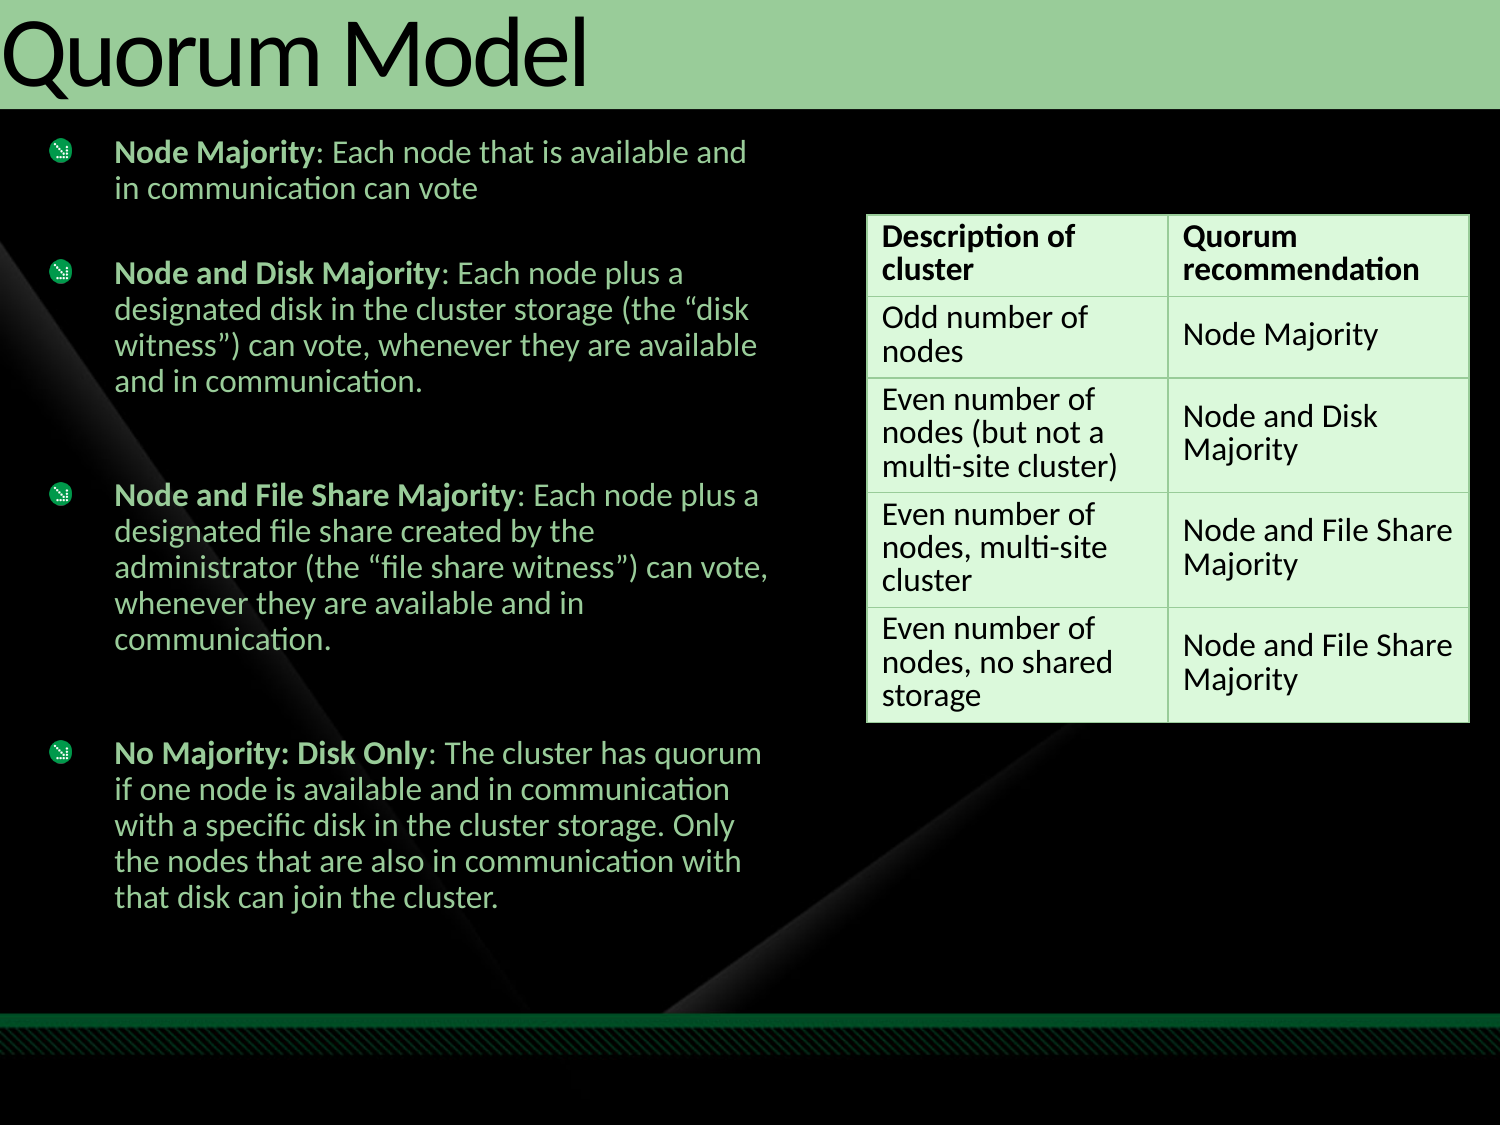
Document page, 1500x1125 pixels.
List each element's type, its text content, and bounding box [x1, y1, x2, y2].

table_cell Even number of nodes, multi-site cluster [868, 493, 1167, 607]
table_cell Even number of nodes, no shared storage [868, 608, 1167, 722]
table_cell Odd number of nodes [868, 297, 1167, 377]
table_cell Node and File Share Majority [1169, 493, 1468, 607]
list Node Majority: Each node that is available and in communication can vote Node and Disk Majority: Each node plus a designated disk in the cluster storage (the “disk witness”) can vote, whenever they are available and in communication. Node and File Share Majority: Each node plus a designated file share created by the administrator (the “file share witness”) can vote, whenever they are available and in communication. No Majority: Disk Only: The cluster has quorum if one node is available and in communication with a specific disk in the cluster storage. Only the nodes that are also in communication with that disk can join the cluster. [49, 134, 779, 952]
table_cell Even number of nodes (but not a multi-site cluster) [868, 379, 1167, 492]
table_header Description of cluster [868, 216, 1167, 296]
table_header Quorum recommendation [1169, 216, 1468, 296]
table_cell Node and Disk Majority [1169, 379, 1468, 492]
picture [0, 110, 1500, 1125]
table_cell Node and File Share Majority [1169, 608, 1468, 722]
table_cell Node Majority [1169, 297, 1468, 377]
title Quorum Model [0, 0, 1500, 110]
